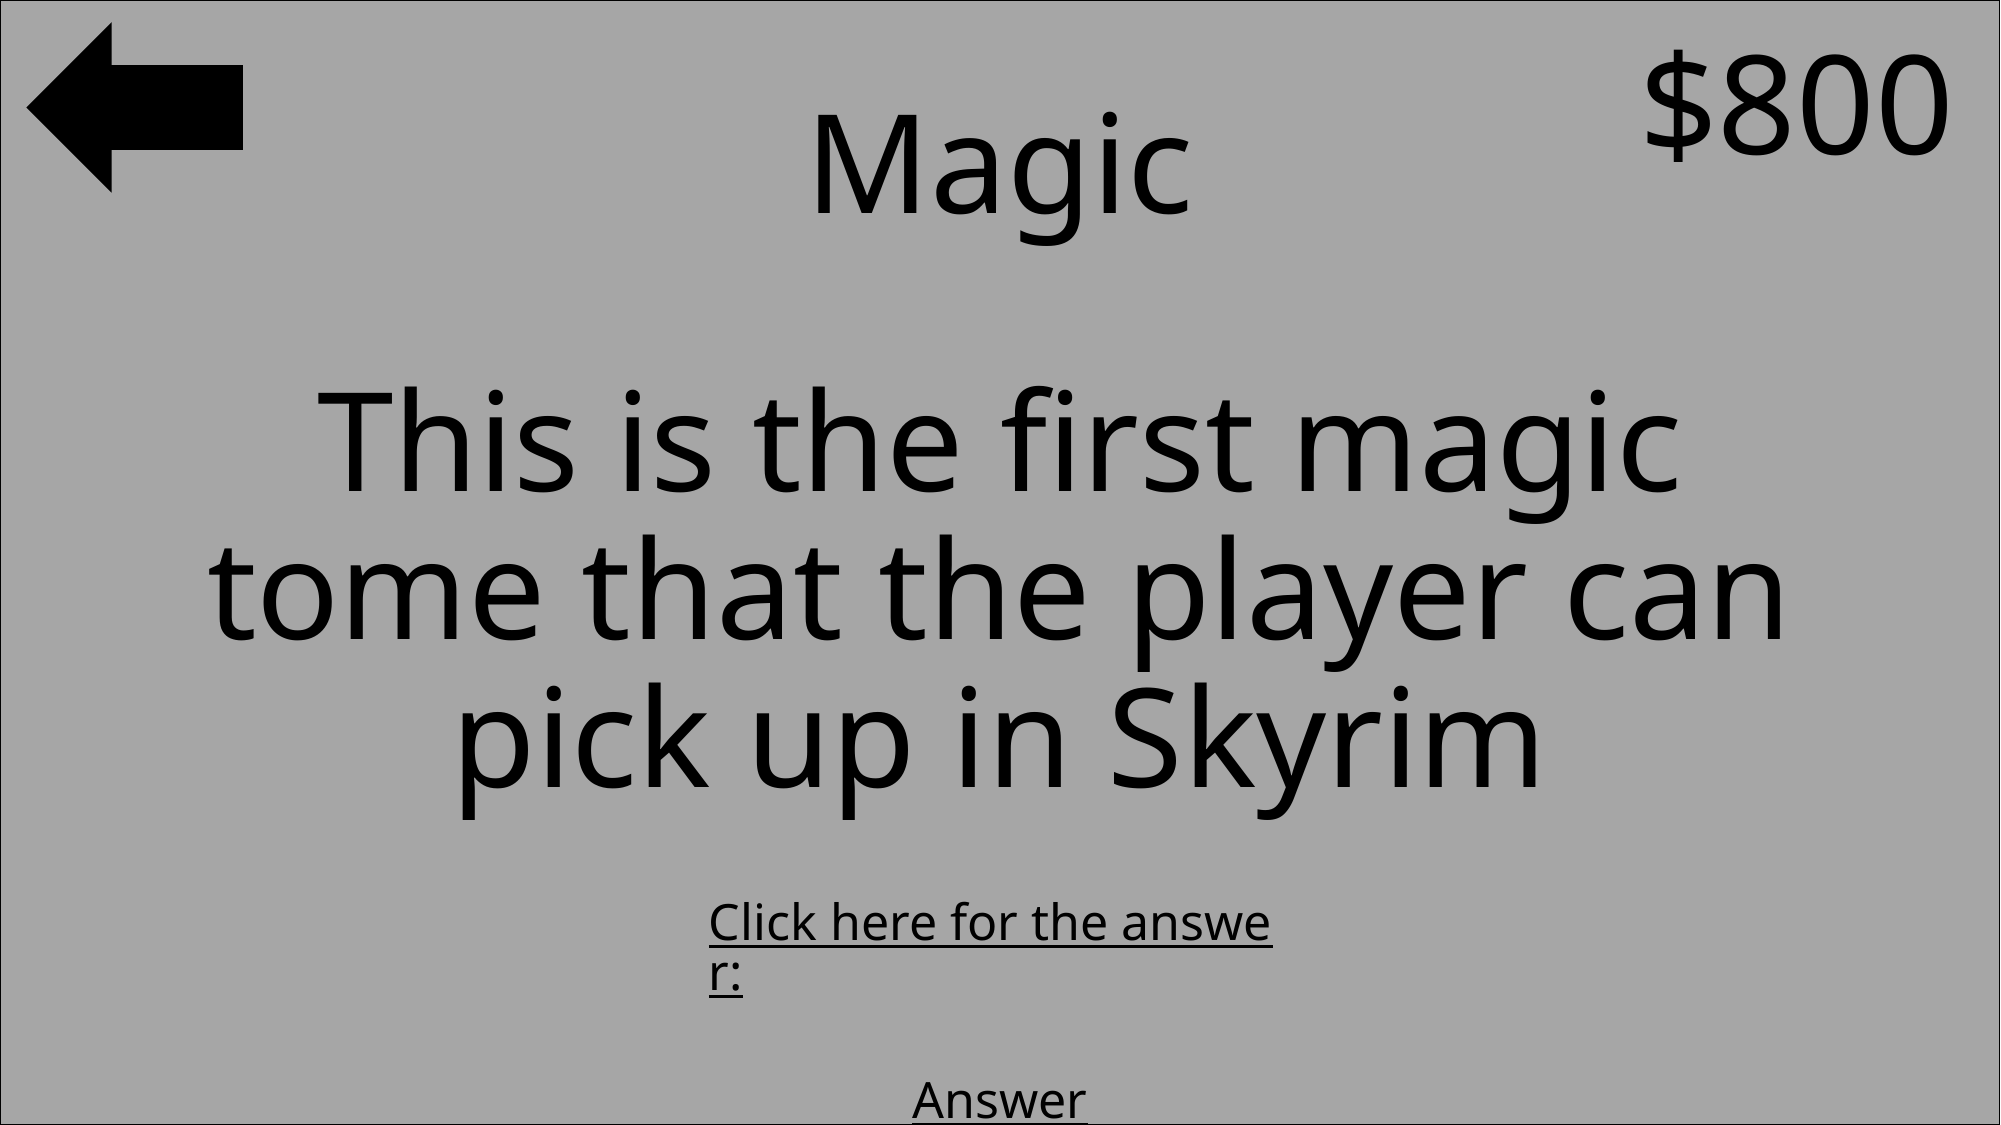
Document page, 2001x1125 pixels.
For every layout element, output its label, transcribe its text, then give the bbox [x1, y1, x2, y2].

text_box [0, 0, 2000, 1125]
text_box $800 [1593, 1, 2000, 219]
text_box [26, 22, 243, 193]
text_box This is the first magic tome that the player can pick up in Skyrim [158, 364, 1842, 839]
text_box Click here for the answer: Answer [694, 883, 1306, 1095]
text_box Magic [137, 59, 1863, 278]
